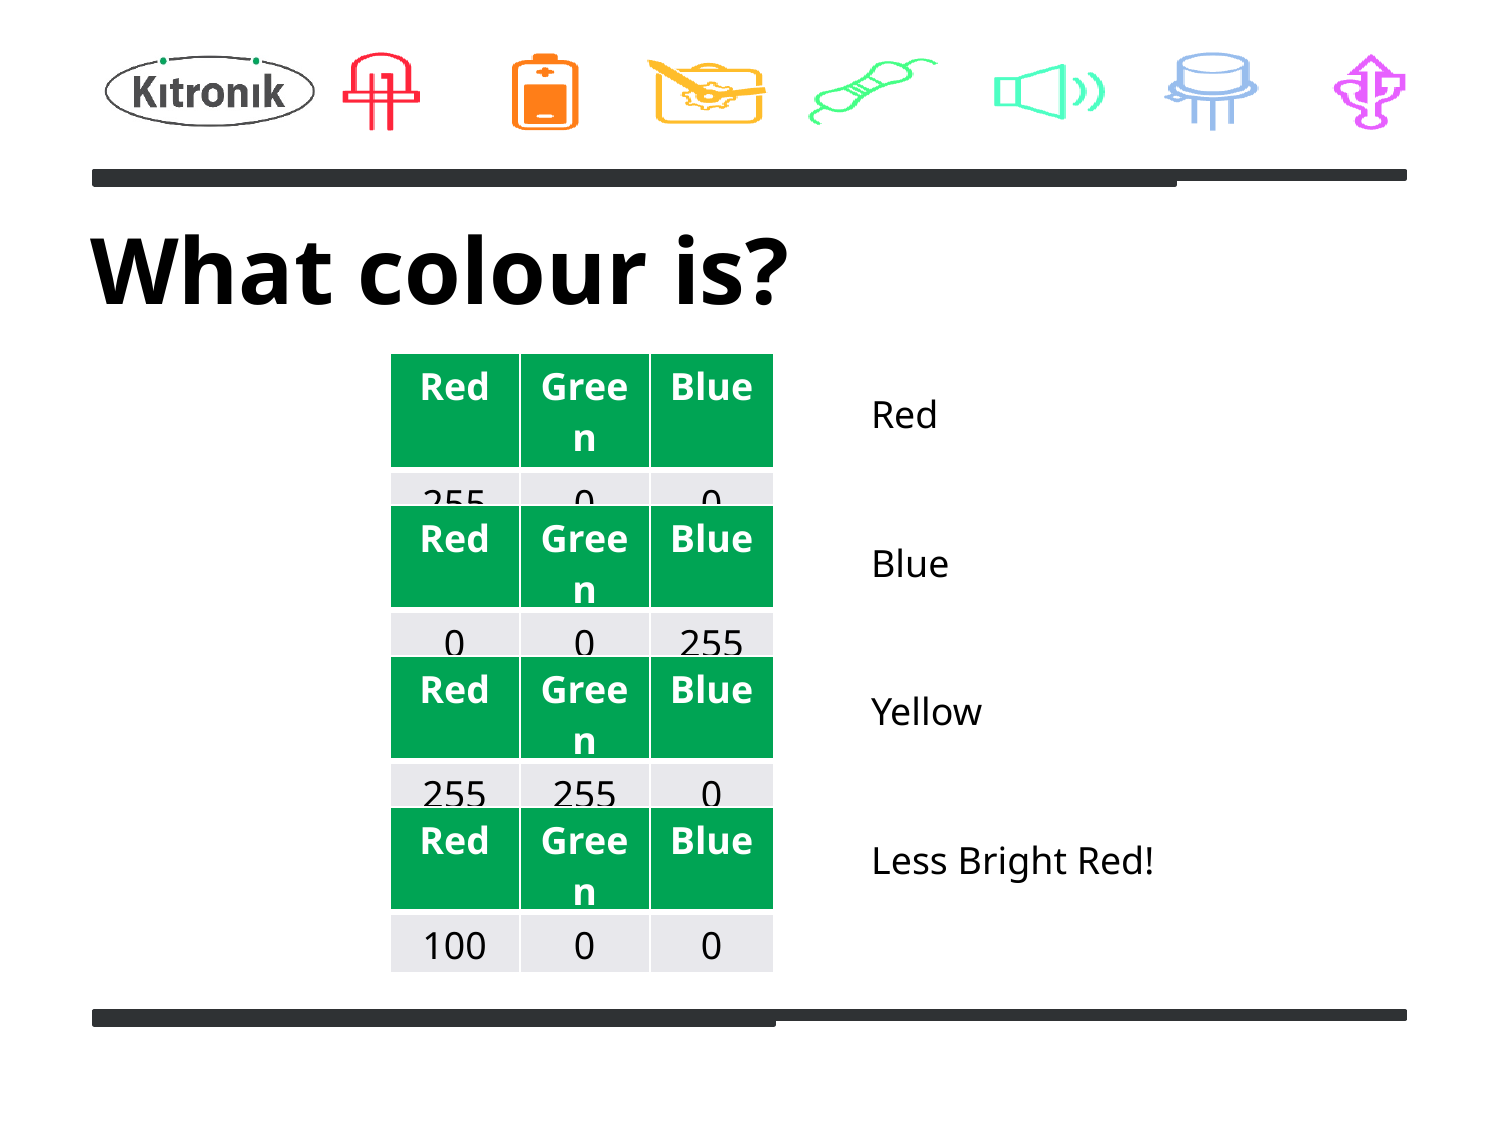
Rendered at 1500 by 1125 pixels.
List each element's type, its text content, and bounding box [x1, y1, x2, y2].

table_header Green [521, 657, 649, 758]
table_header Red [391, 808, 519, 909]
picture [94, 44, 325, 138]
text_box [92, 1009, 1407, 1021]
table_header Red [391, 354, 519, 467]
text_box [92, 181, 1177, 187]
table_header Green [521, 808, 649, 909]
table_cell 0 [651, 473, 773, 504]
table_header Blue [651, 657, 773, 758]
text_box Red [856, 383, 1069, 444]
table_header Green [521, 354, 649, 467]
picture [342, 52, 1406, 131]
table_cell 0 [651, 764, 773, 806]
table_cell 255 [391, 764, 519, 806]
table_cell 0 [521, 473, 649, 504]
table_header Red [391, 657, 519, 758]
table_header Blue [651, 808, 773, 909]
text_box Less Bright Red! [856, 829, 1223, 889]
table_header Blue [651, 506, 773, 607]
table_cell 255 [391, 473, 519, 504]
table_header Blue [651, 354, 773, 467]
table_cell 0 [651, 915, 773, 972]
table_cell 0 [521, 915, 649, 972]
table_cell 255 [521, 764, 649, 806]
text_box Blue [856, 532, 1069, 592]
text_box Yellow [856, 680, 1069, 741]
text_box [92, 169, 1407, 181]
table_cell 0 [521, 613, 649, 655]
table_header Green [521, 506, 649, 607]
title What colour is? [75, 174, 1425, 362]
table_cell 0 [391, 613, 519, 655]
table_cell 255 [651, 613, 773, 655]
text_box [92, 1021, 776, 1027]
table_cell 100 [391, 915, 519, 972]
table_header Red [391, 506, 519, 607]
